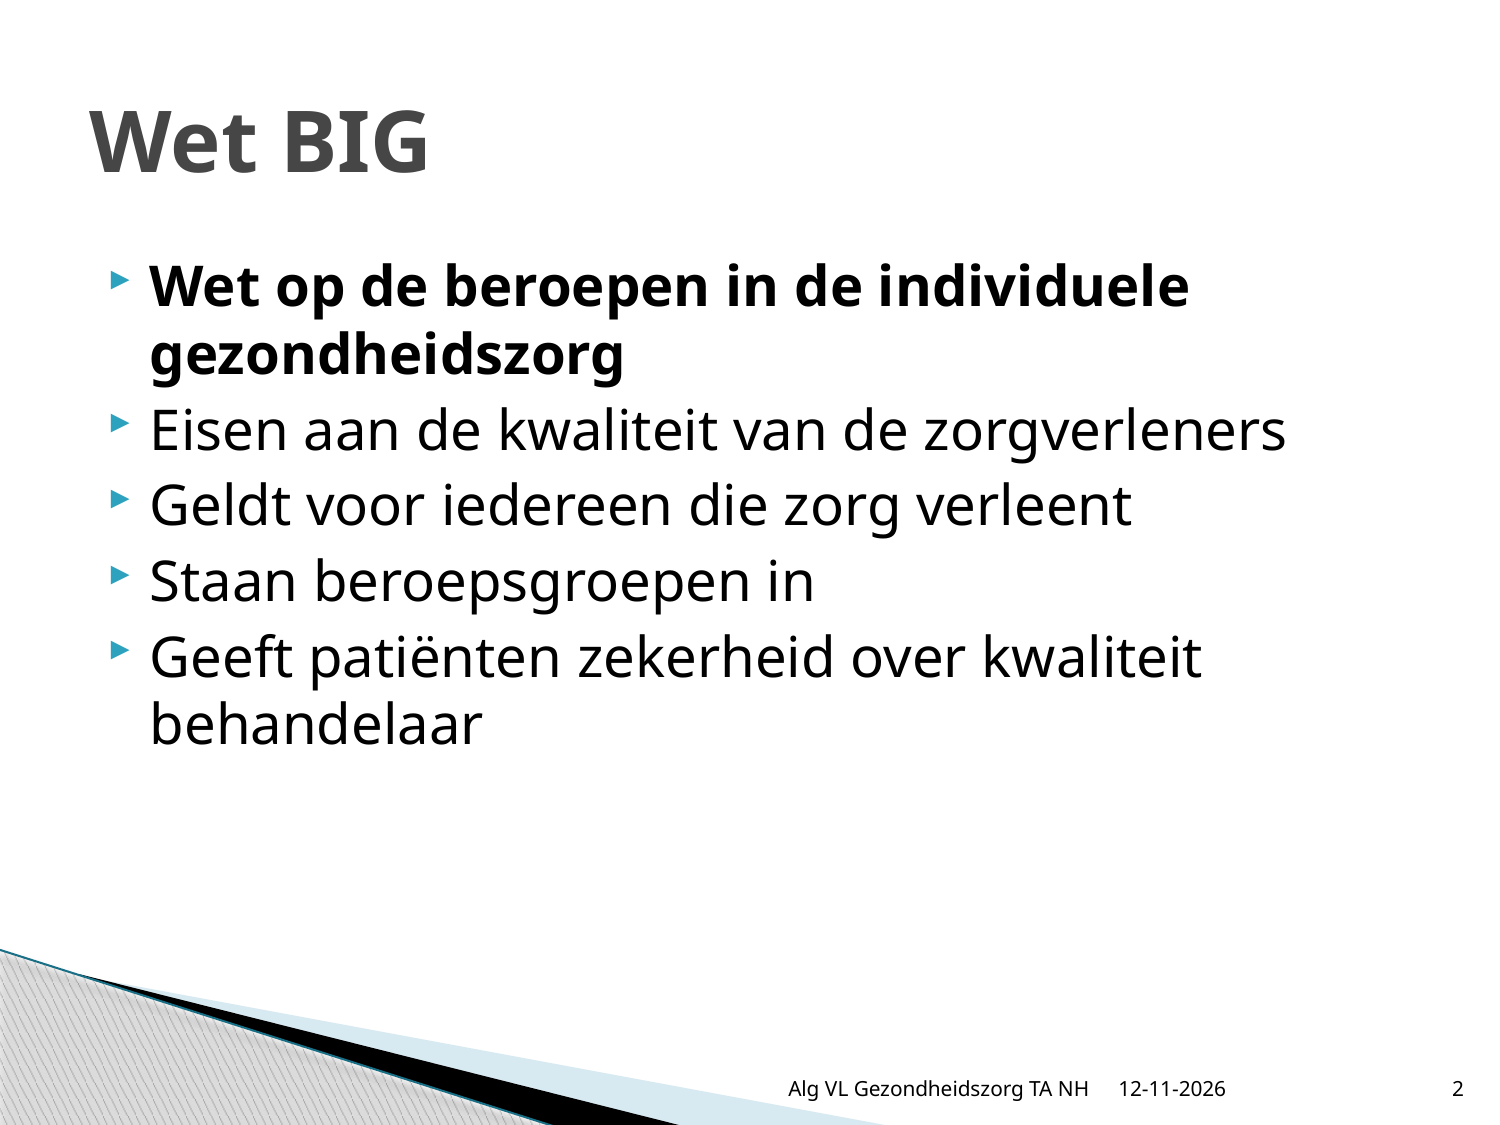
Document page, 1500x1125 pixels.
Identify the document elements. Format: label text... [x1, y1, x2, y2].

slide_number 2 [1418, 1051, 1479, 1112]
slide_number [1105, 1051, 1418, 1112]
title Wet BIG [75, 45, 1425, 233]
list Wet op de beroepen in de individuele gezondheidszorg Eisen aan de kwaliteit van de zorgverleners Geldt voor iedereen die zorg verleent Staan beroepsgroepen in Geeft patiënten zekerheid over kwaliteit behandelaar [75, 243, 1425, 986]
footer Alg VL Gezondheidszorg TA NH [718, 1051, 1105, 1112]
